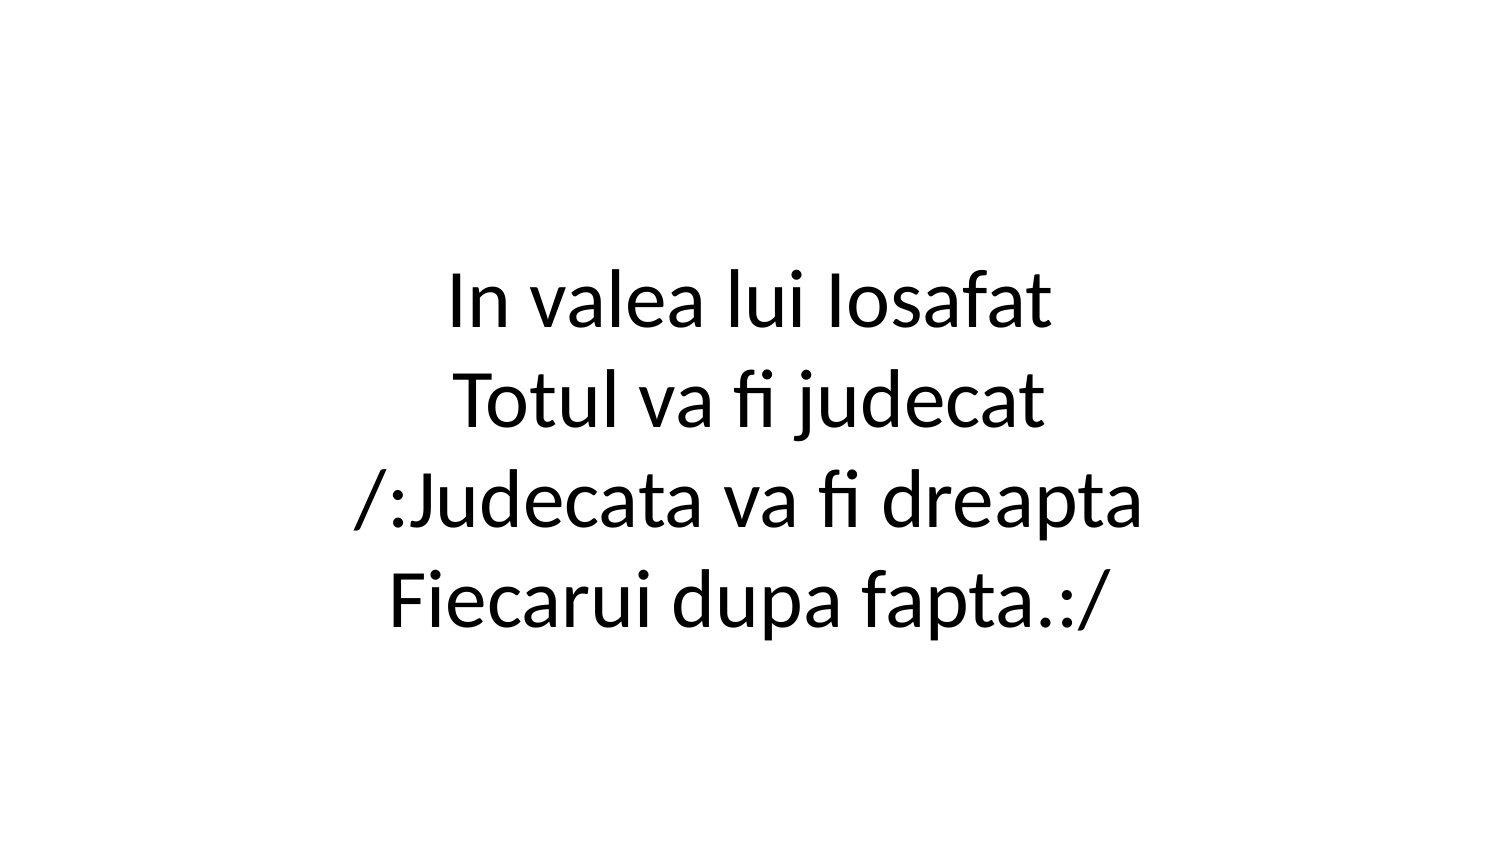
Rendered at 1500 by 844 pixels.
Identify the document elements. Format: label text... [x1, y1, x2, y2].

text_box In valea lui Iosafat Totul va fi judecat /:Judecata va fi dreapta Fiecarui dupa fapta.:/ [339, 192, 1160, 652]
